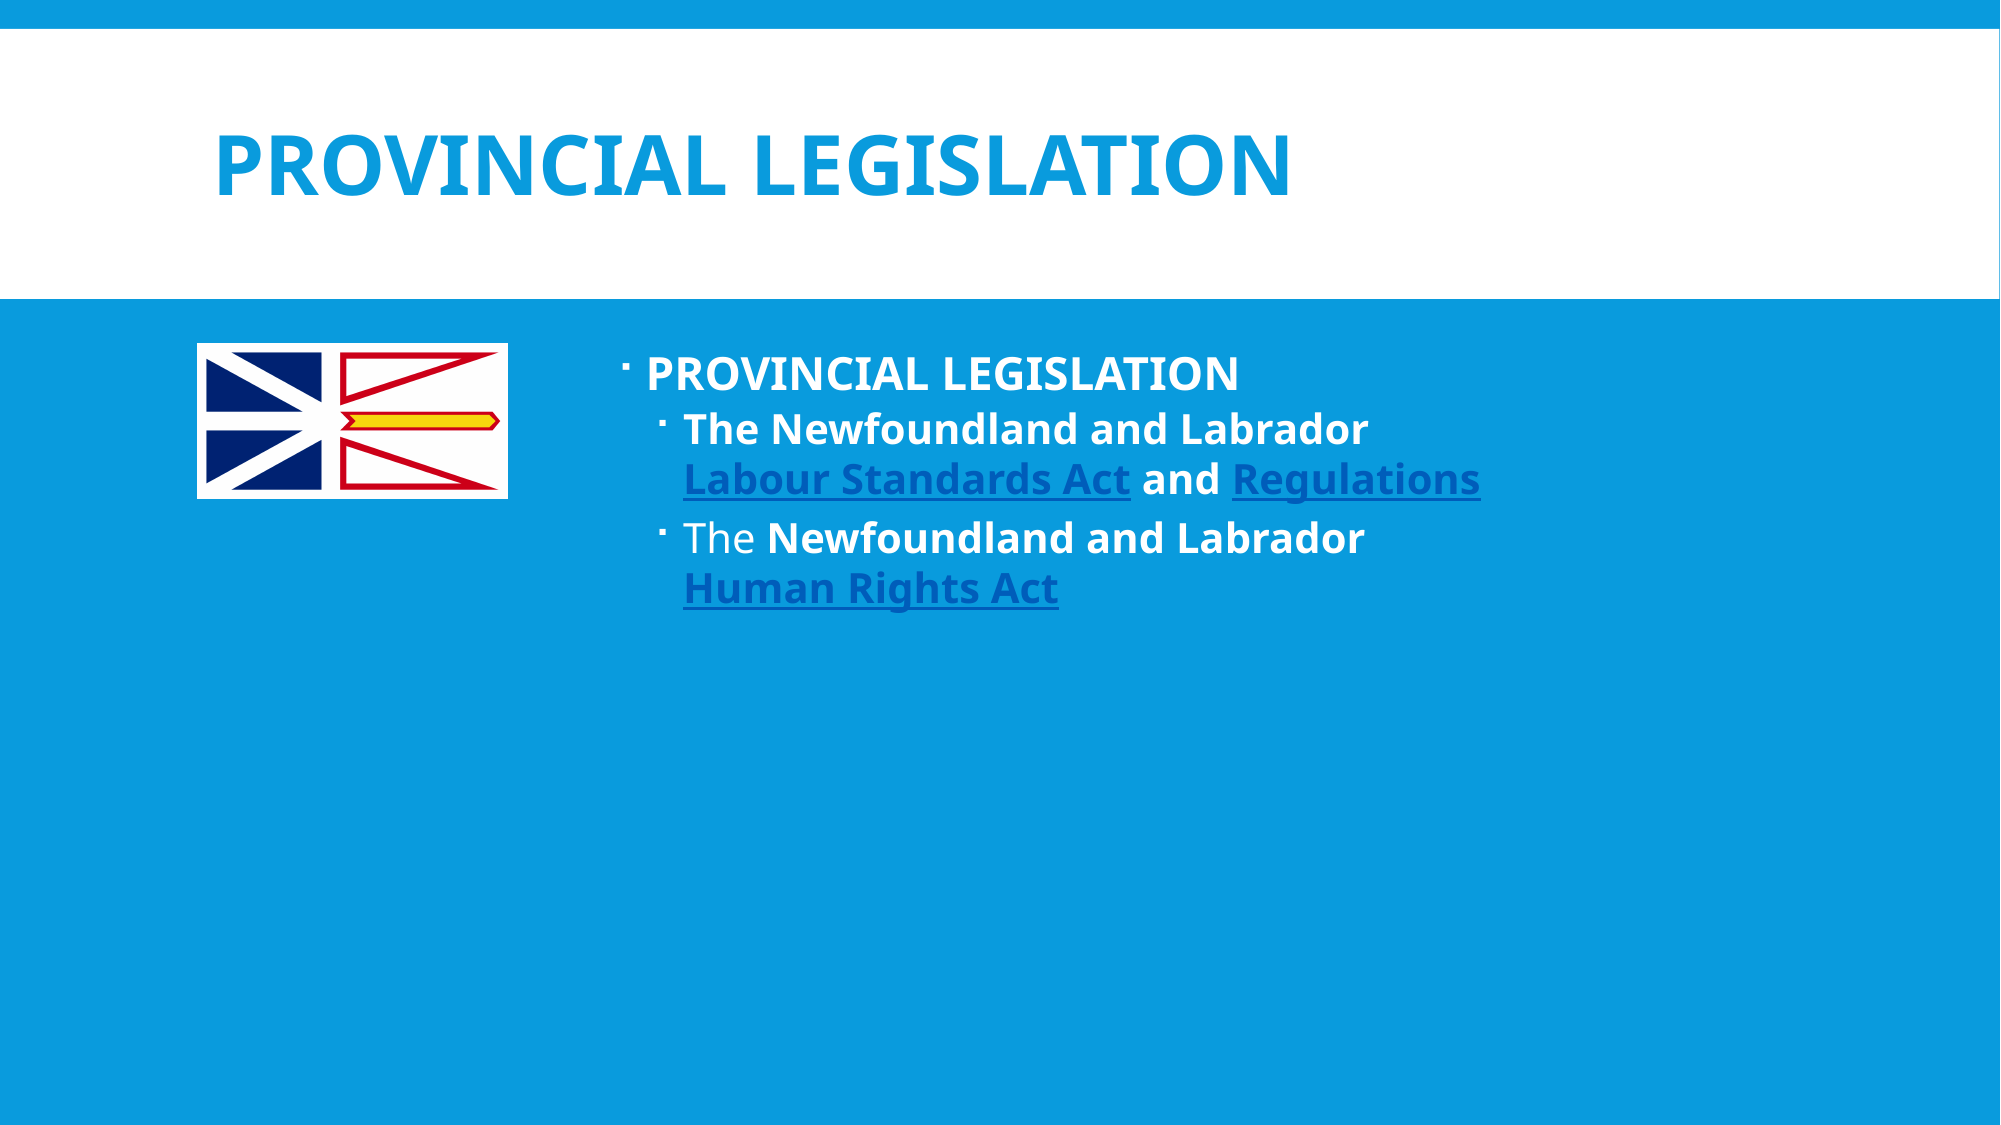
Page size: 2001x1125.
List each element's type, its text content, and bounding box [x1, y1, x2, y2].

picture [198, 344, 507, 498]
title PROVINCIAL LEGISLATION [197, 46, 1803, 295]
text_box PROVINCIAL LEGISLATION The Newfoundland and Labrador Labour Standards Act and Regulations The Newfoundland and Labrador Human Rights Act [600, 343, 1763, 1057]
